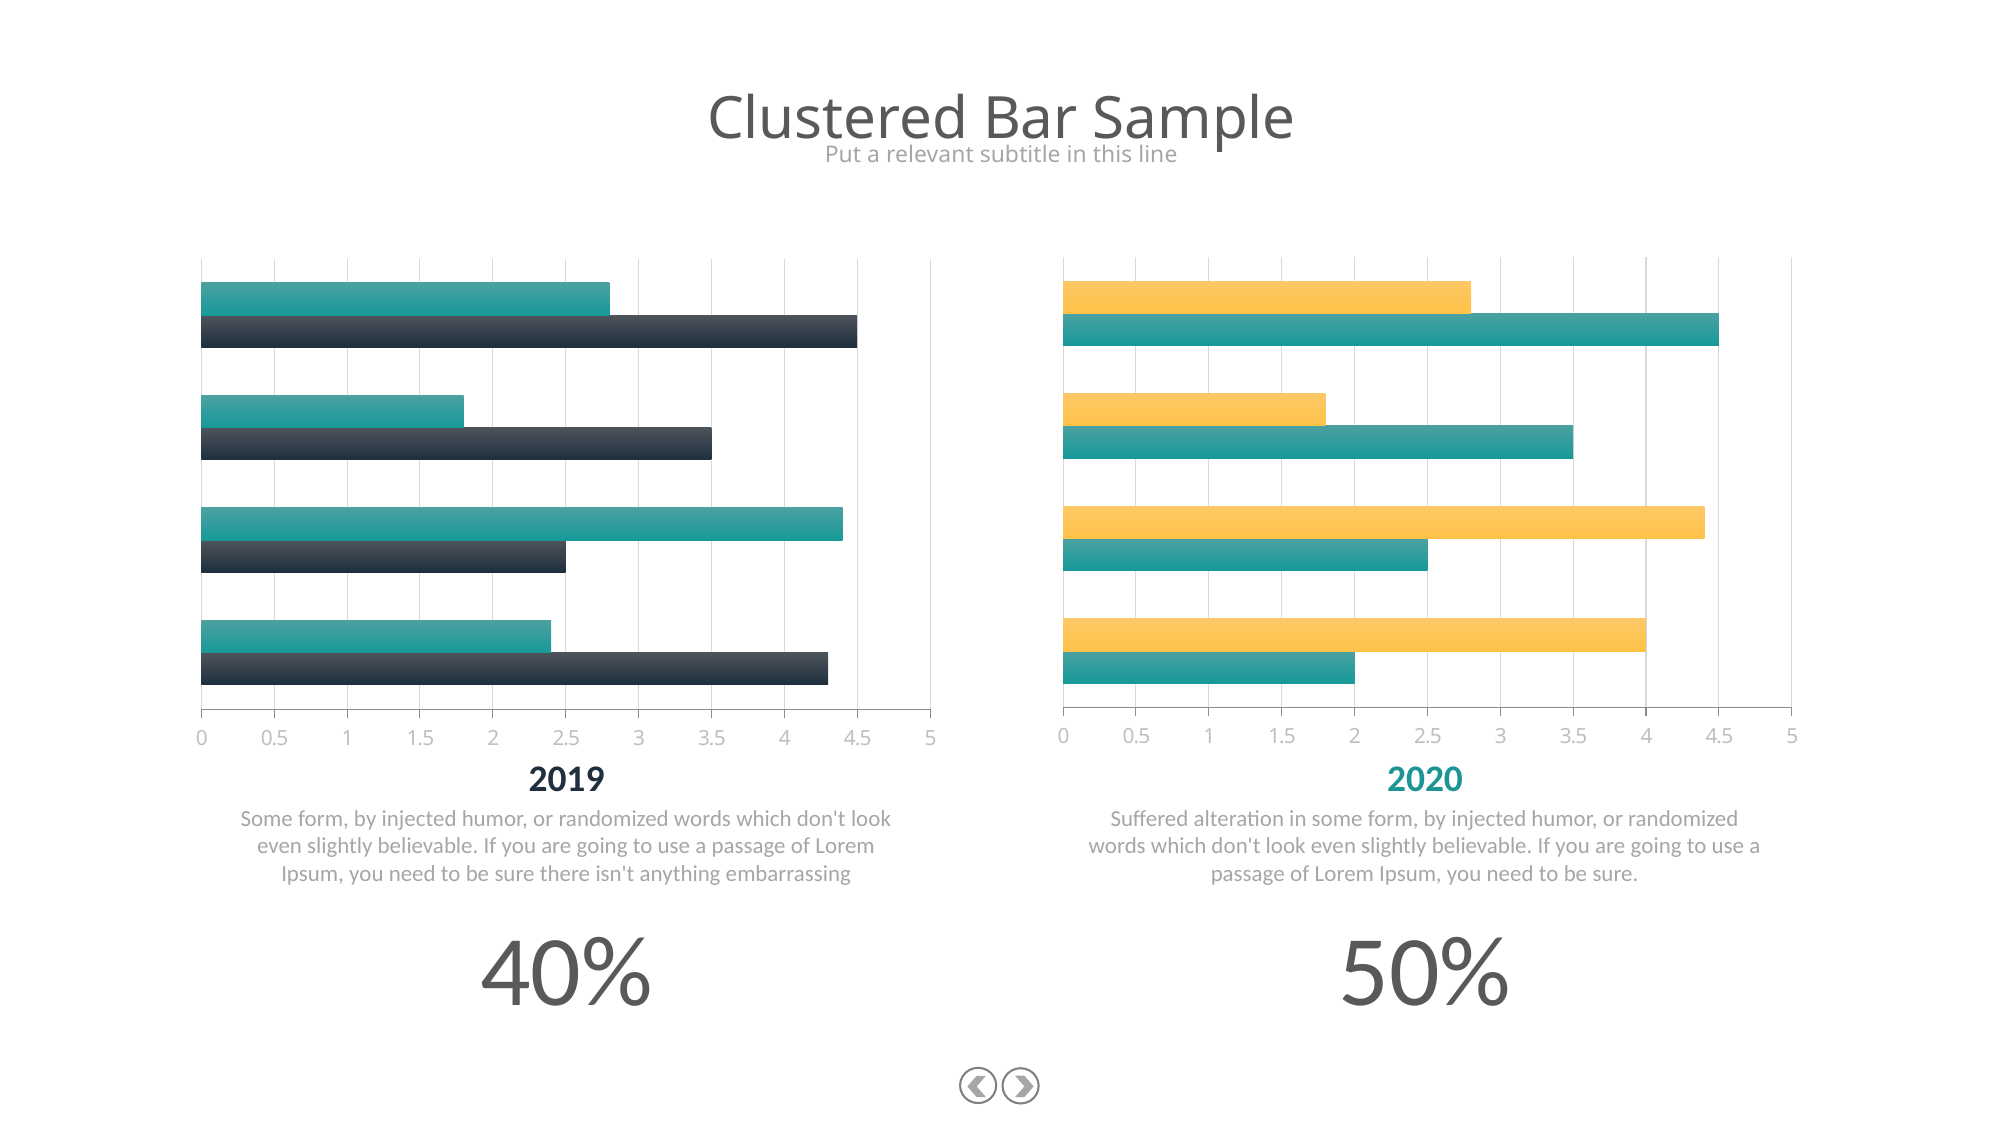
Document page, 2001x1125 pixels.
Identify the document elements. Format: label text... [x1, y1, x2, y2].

text_box Clustered Bar Sample [663, 37, 1340, 158]
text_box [959, 1067, 1039, 1104]
chart [180, 248, 951, 763]
chart [1042, 246, 1813, 761]
text_box Put a relevant subtitle in this line [764, 122, 1239, 183]
text_box 2019 Some form, by injected humor, or randomized words which don't look even slightly believable. If you are going to use a passage of Lorem Ipsum, you need to be sure there isn't anything embarrassing 40% [210, 763, 924, 1011]
text_box 2020 Suffered alteration in some form, by injected humor, or randomized words which don't look even slightly believable. If you are going to use a passage of Lorem Ipsum, you need to be sure. 50% [1068, 761, 1782, 1011]
